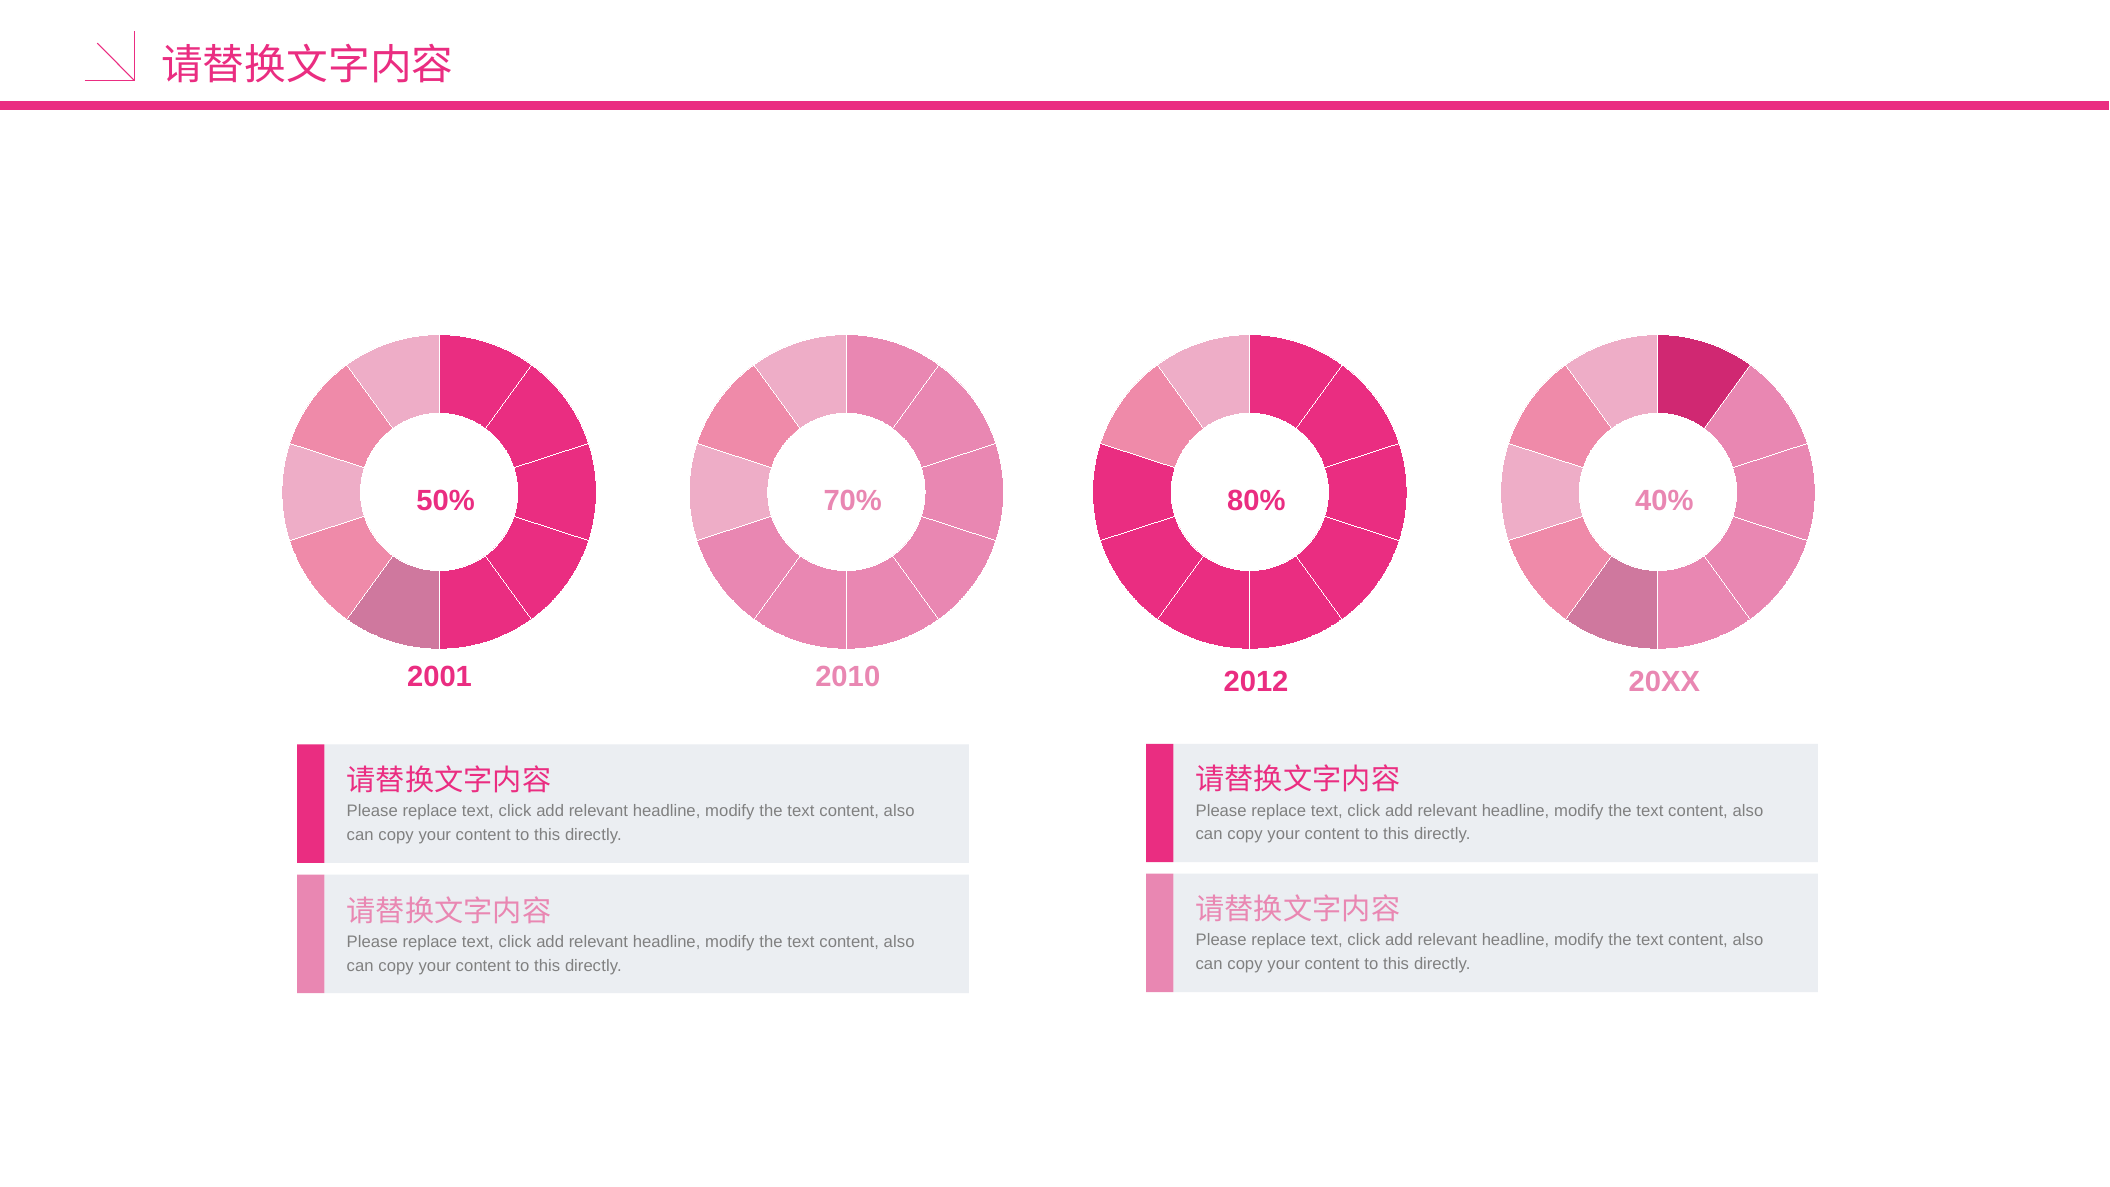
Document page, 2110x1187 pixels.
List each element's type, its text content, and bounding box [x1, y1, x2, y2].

text_box 20XX [1628, 666, 1701, 698]
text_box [1146, 743, 1818, 863]
chart [1494, 318, 1822, 666]
text_box 请替换文字内容 [145, 22, 500, 94]
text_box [297, 874, 969, 994]
text_box 2001 [407, 666, 473, 692]
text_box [1146, 873, 1818, 993]
chart [682, 318, 1011, 666]
text_box 2010 [815, 666, 881, 692]
chart [275, 318, 603, 666]
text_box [297, 744, 969, 863]
chart [1085, 318, 1414, 666]
text_box 2012 [1223, 666, 1289, 698]
